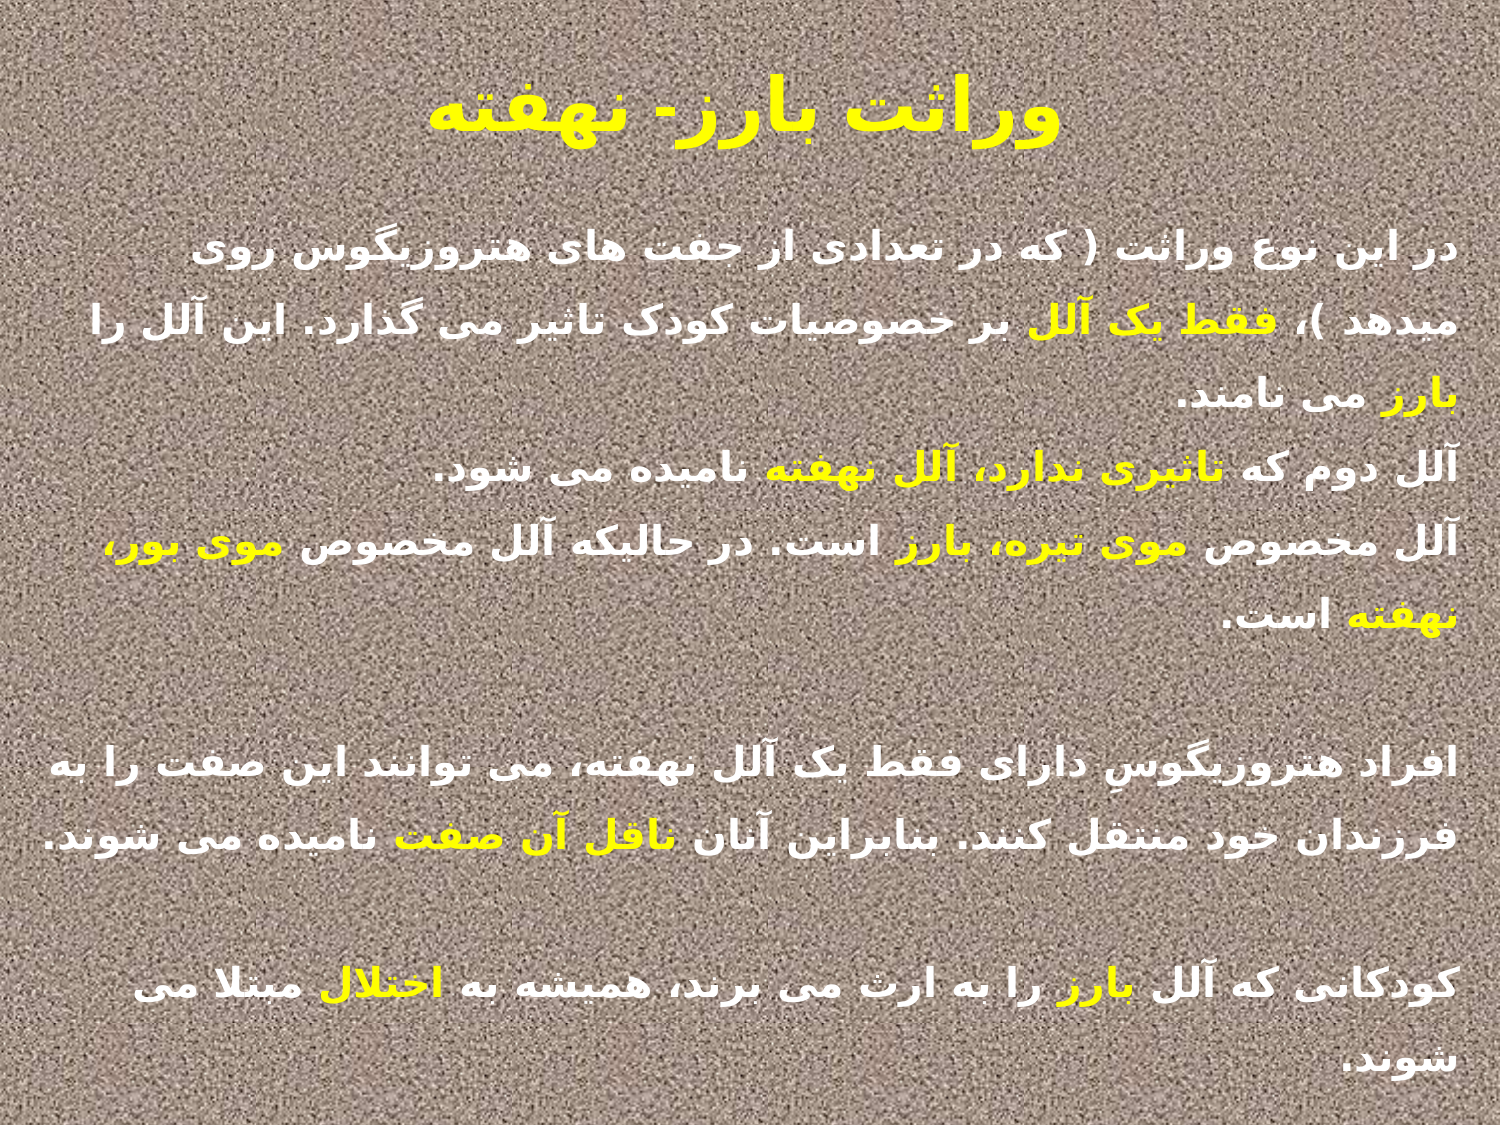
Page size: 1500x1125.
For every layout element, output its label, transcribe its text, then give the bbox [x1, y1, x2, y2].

footer www.modirkade.ir [212, 1050, 904, 1095]
title وراثت بارز- نهفته [75, 37, 1425, 155]
list در این نوع وراثت ( که در تعدادی از جفت های هتروزیگوس روی میدهد )، فقط یک آلل بر خصوصیات کودک تاثیر می گذارد. این آلل را بارز می نامند. آلل دوم که تاثیری ندارد، آلل نهفته نامیده می شود. آلل مخصوص موی تیره، بارز است. در حالیکه آلل مخصوص موی بور، نهفته است. افراد هتروزیگوسِ دارای فقط یک آلل نهفته، می توانند این صفت را به فرزندان خود منتقل کنند. بنابراین آنان ناقل آن صفت نامیده می شوند. کودکانی که آلل بارز را به ارث می برند، همیشه به اختلال مبتلا می شوند. [24, 187, 1475, 1100]
picture [0, 0, 1500, 1125]
slide_number 10 [1417, 1068, 1494, 1114]
